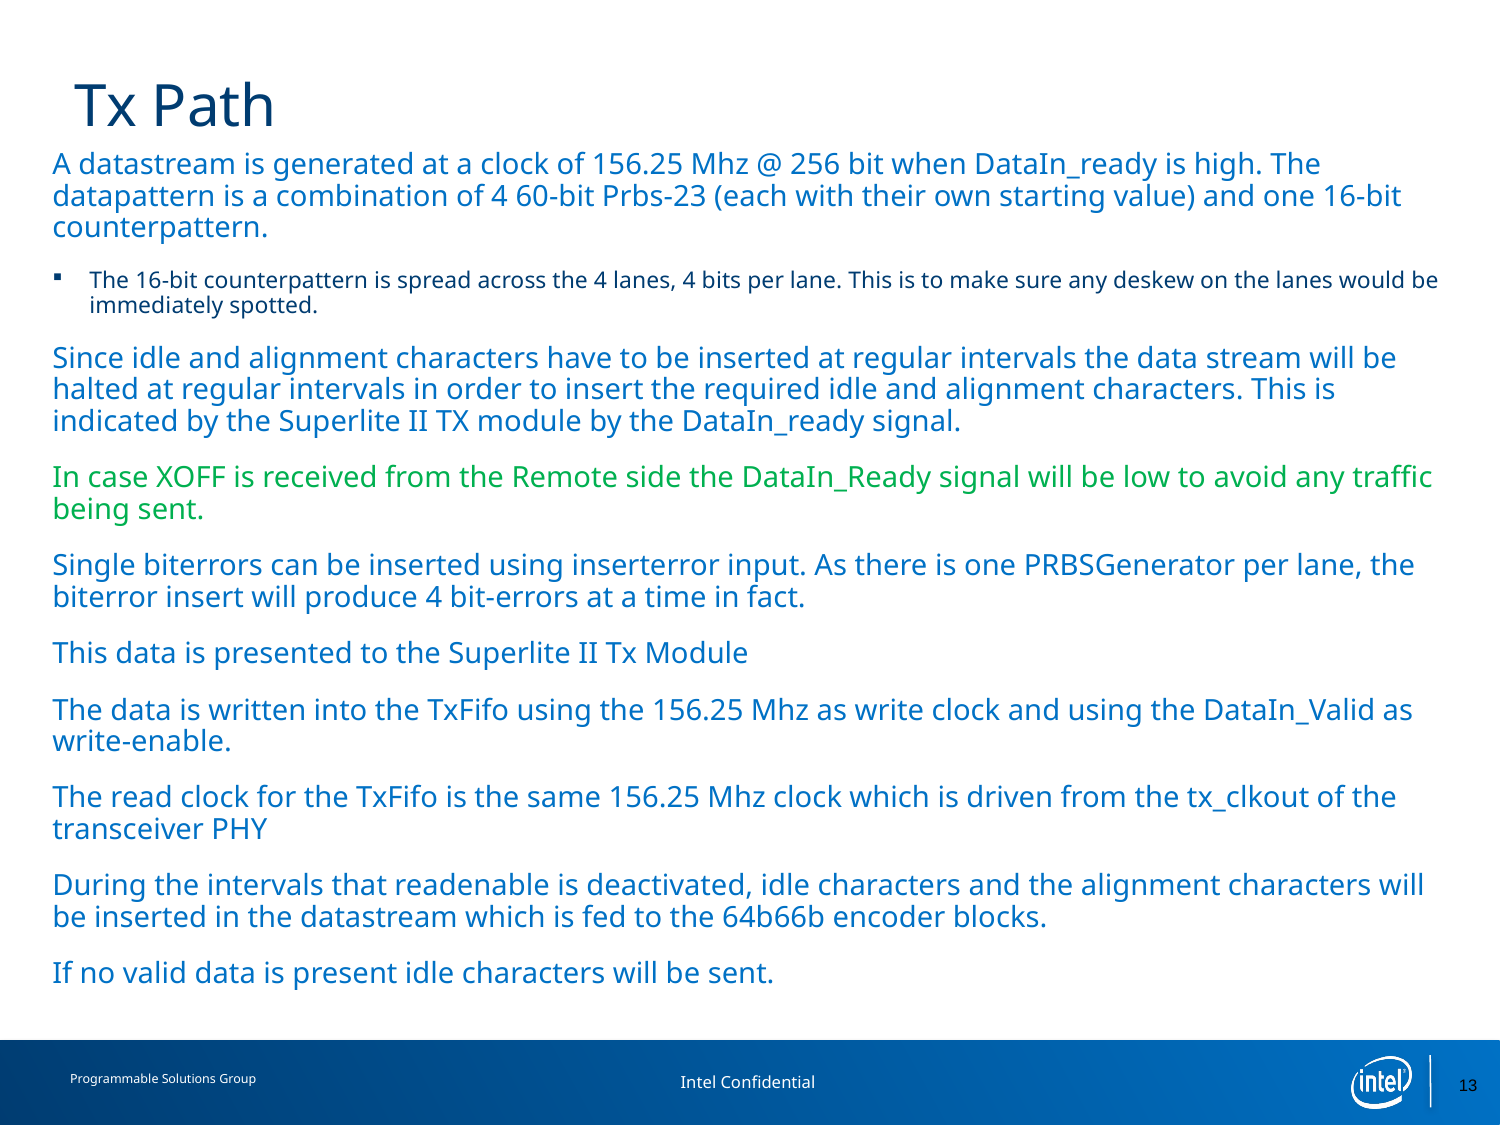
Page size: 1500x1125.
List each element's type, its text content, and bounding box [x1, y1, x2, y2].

title Tx Path [74, 67, 1425, 149]
slide_number 13 [1127, 1055, 1478, 1116]
list A datastream is generated at a clock of 156.25 Mhz @ 256 bit when DataIn_ready is high. The datapattern is a combination of 4 60-bit Prbs-23 (each with their own starting value) and one 16-bit counterpattern. The 16-bit counterpattern is spread across the 4 lanes, 4 bits per lane. This is to make sure any deskew on the lanes would be immediately spotted. Since idle and alignment characters have to be inserted at regular intervals the data stream will be halted at regular intervals in order to insert the required idle and alignment characters. This is indicated by the Superlite II TX module by the DataIn_ready signal. In case XOFF is received from the Remote side the DataIn_Ready signal will be low to avoid any traffic being sent. Single biterrors can be inserted using inserterror input. As there is one PRBSGenerator per lane, the biterror insert will produce 4 bit-errors at a time in fact. This data is presented to the Superlite II Tx Module The data is written into the TxFifo using the 156.25 Mhz as write clock and using the DataIn_Valid as write-enable. The read clock for the TxFifo is the same 156.25 Mhz clock which is driven from the tx_clkout of the transceiver PHY During the intervals that readenable is deactivated, idle characters and the alignment characters will be inserted in the datastream which is fed to the 64b66b encoder blocks. If no valid data is present idle characters will be sent. [52, 149, 1448, 975]
